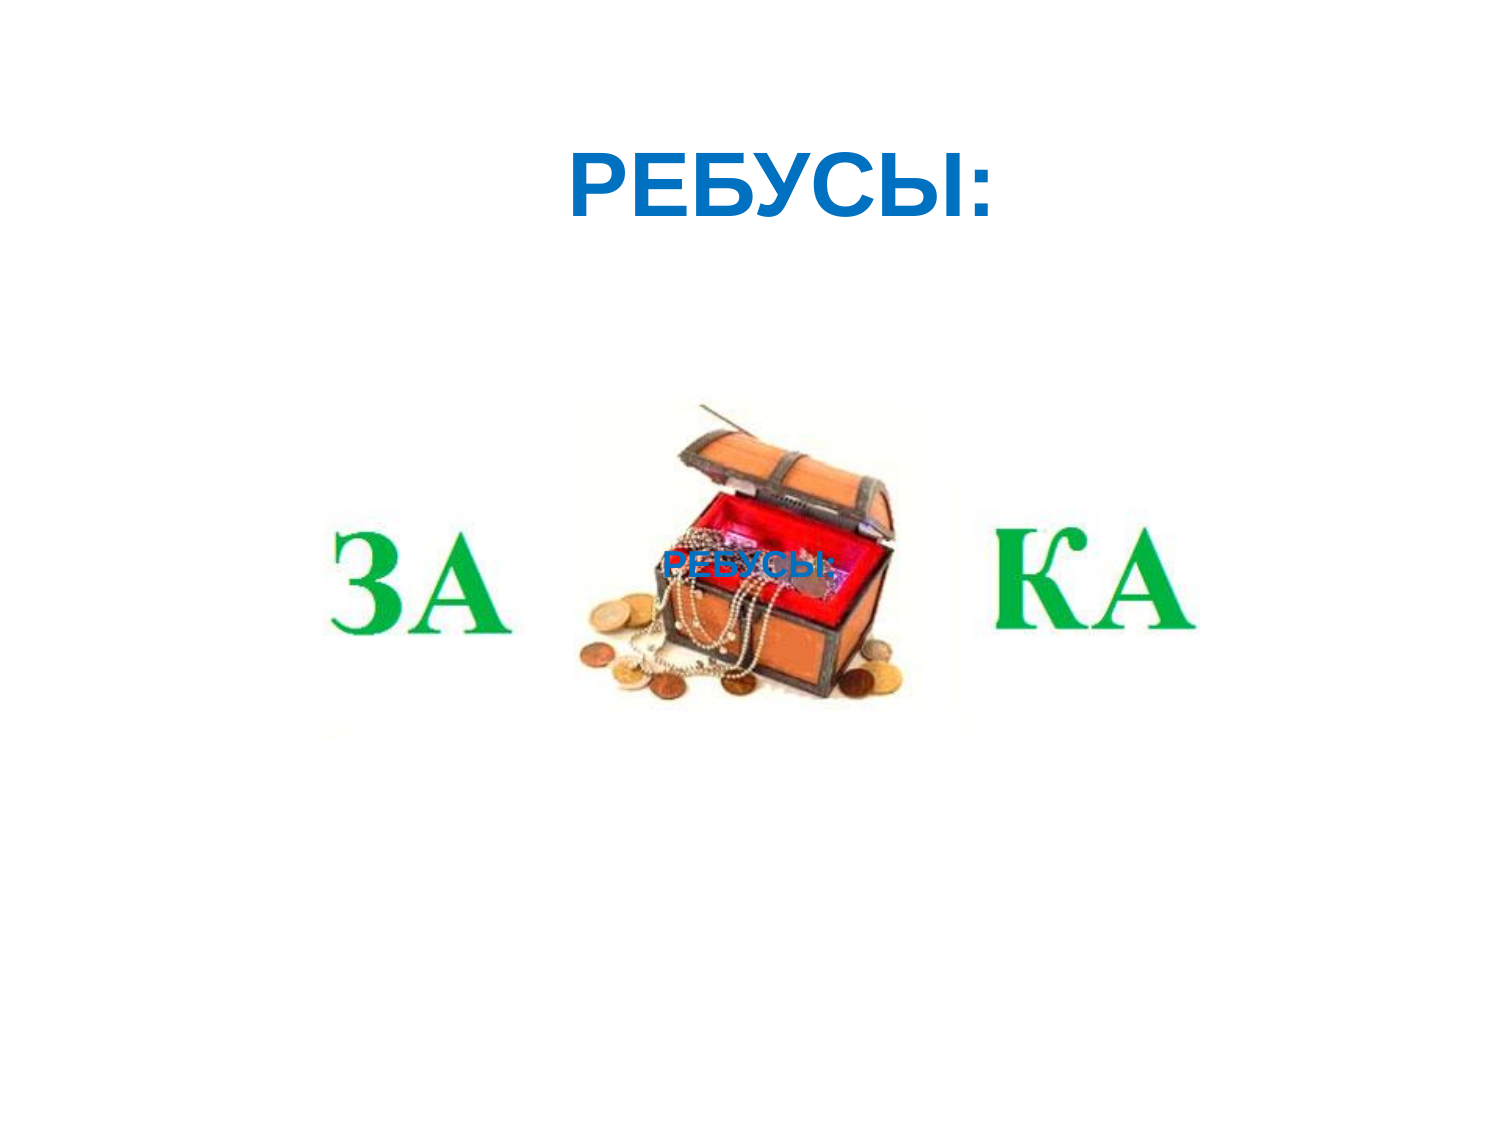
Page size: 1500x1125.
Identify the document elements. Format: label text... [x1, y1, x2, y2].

picture [249, 385, 1251, 740]
text_box РЕБУСЫ: [553, 117, 1013, 242]
